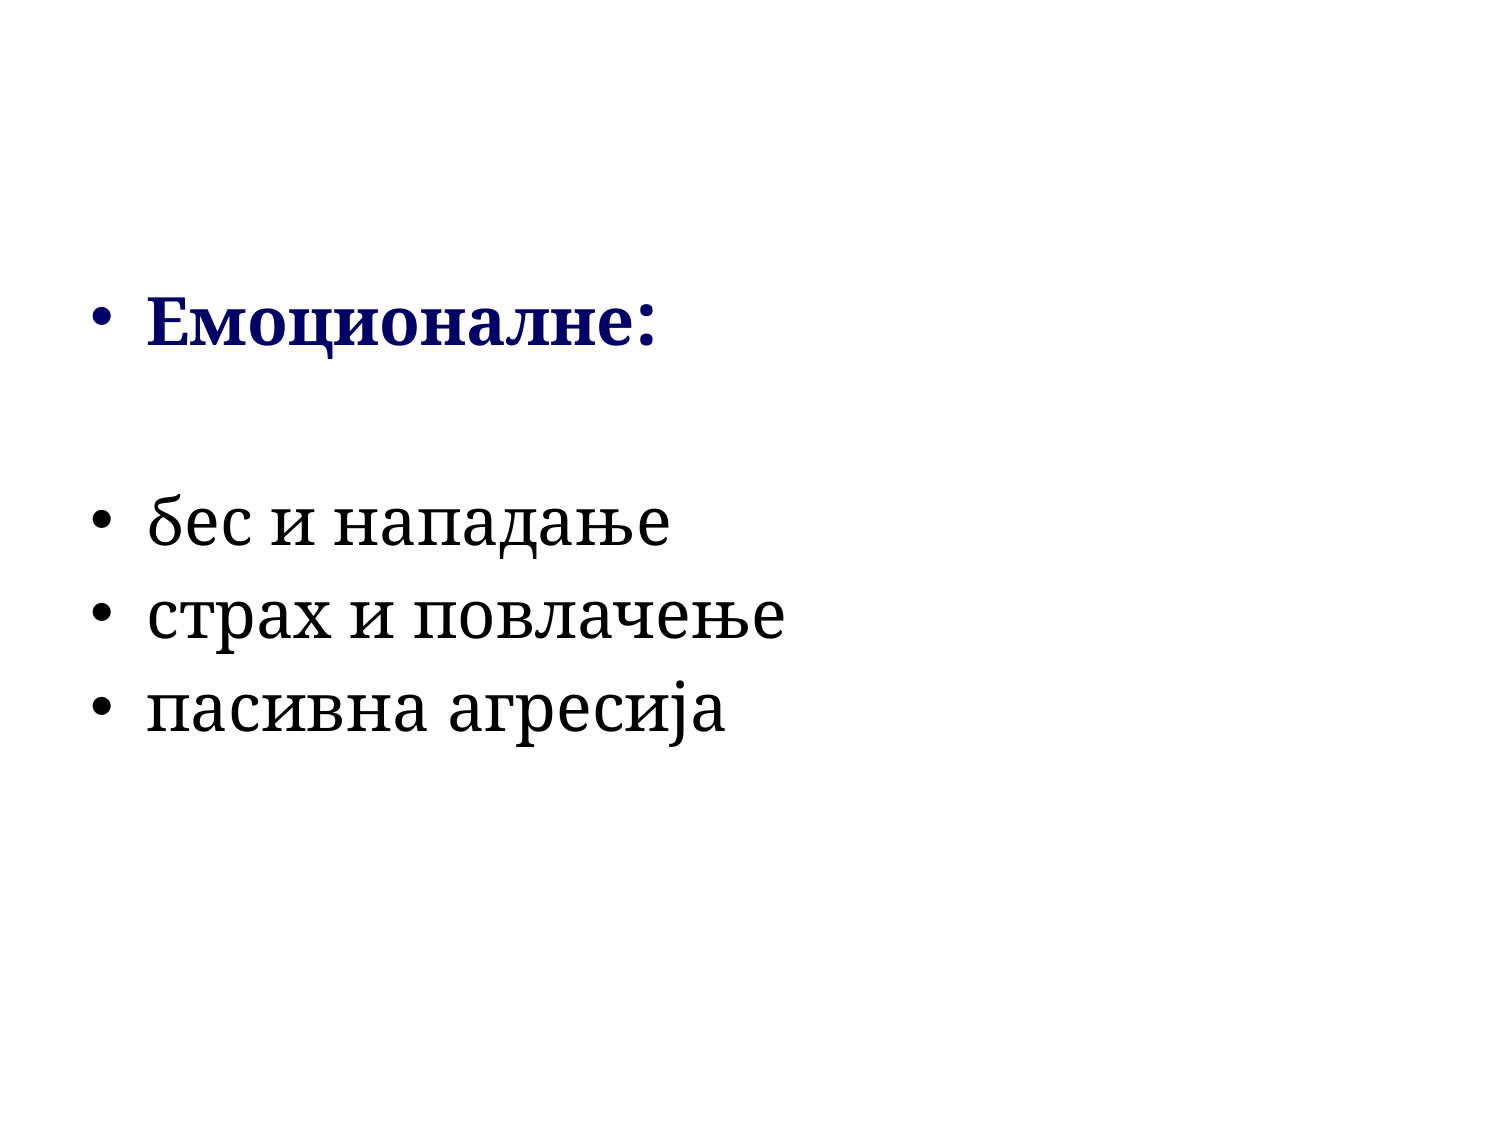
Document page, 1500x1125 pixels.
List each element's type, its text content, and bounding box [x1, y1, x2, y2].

list Емоционалне: бес и нападање страх и повлачење пасивна агресија [75, 262, 1425, 1005]
